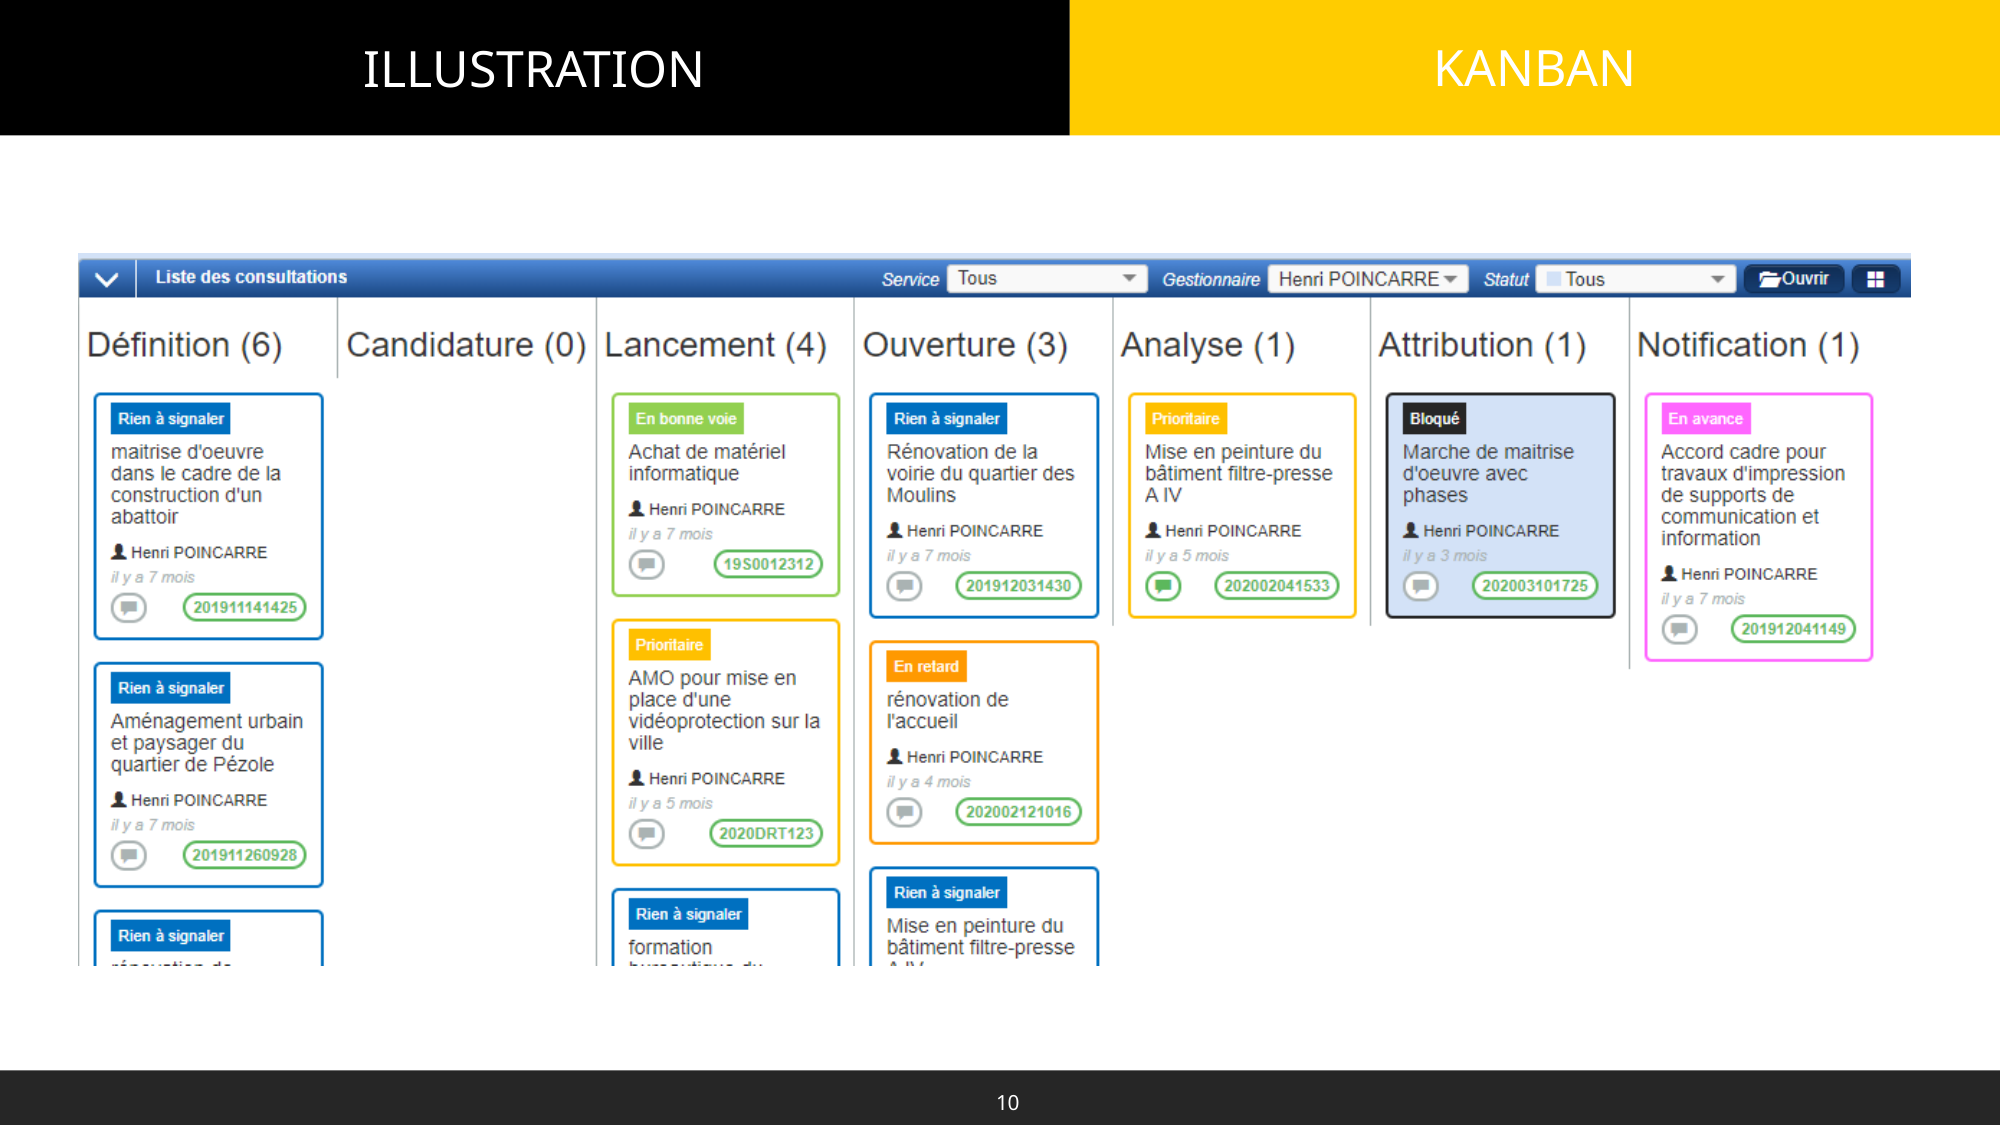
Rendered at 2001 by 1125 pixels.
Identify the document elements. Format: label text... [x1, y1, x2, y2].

text_box KANBAN [1070, 0, 2000, 136]
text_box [0, 1070, 2000, 1125]
text_box ILLUSTRATION [0, 0, 1070, 136]
picture [78, 253, 1911, 966]
